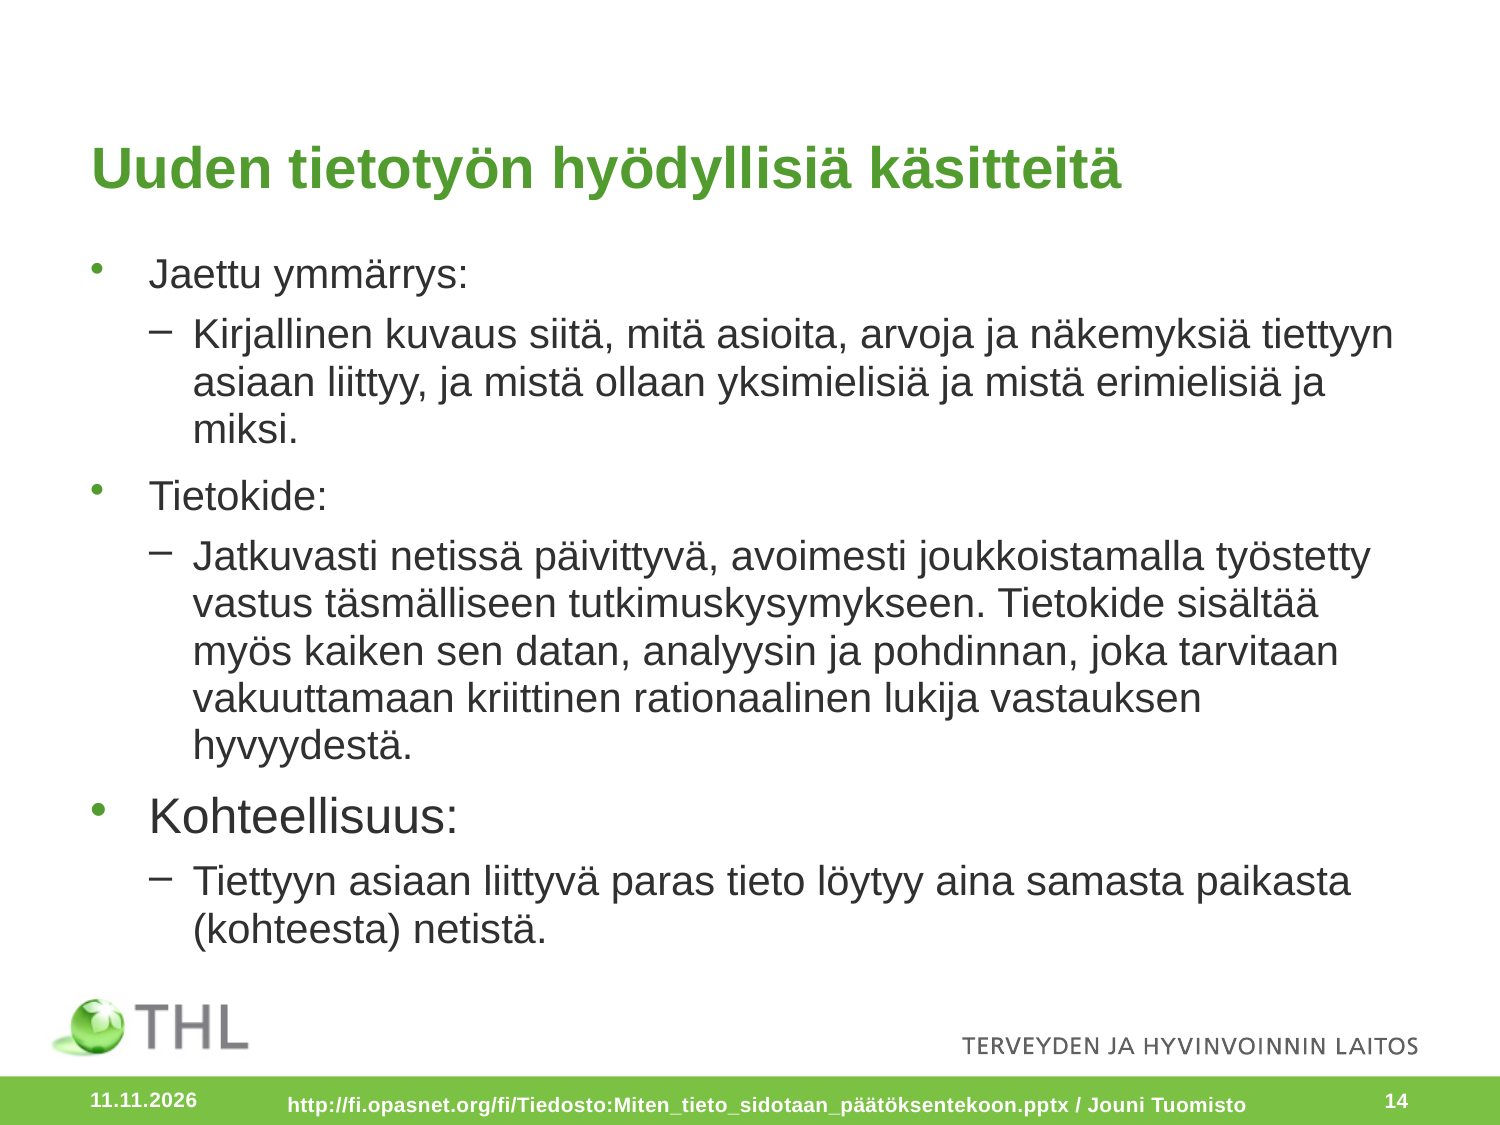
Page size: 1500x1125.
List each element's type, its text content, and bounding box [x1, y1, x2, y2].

title Uuden tietotyön hyödyllisiä käsitteitä [76, 42, 1424, 209]
picture [24, 983, 275, 1067]
list Jaettu ymmärrys: Kirjallinen kuvaus siitä, mitä asioita, arvoja ja näkemyksiä tiettyyn asiaan liittyy, ja mistä ollaan yksimielisiä ja mistä erimielisiä ja miksi. Tietokide: Jatkuvasti netissä päivittyvä, avoimesti joukkoistamalla työstetty vastus täsmälliseen tutkimuskysymykseen. Tietokide sisältää myös kaiken sen datan, analyysin ja pohdinnan, joka tarvitaan vakuuttamaan kriittinen rationaalinen lukija vastauksen hyvyydestä. Kohteellisuus: Tiettyyn asiaan liittyvä paras tieto löytyy aina samasta paikasta (kohteesta) netistä. [74, 243, 1424, 965]
footer http://fi.opasnet.org/fi/Tiedosto:Miten_tieto_sidotaan_päätöksentekoon.pptx / Jouni Tuomisto [253, 1082, 1282, 1125]
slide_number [74, 1080, 255, 1118]
slide_number 14 [1245, 1082, 1424, 1118]
